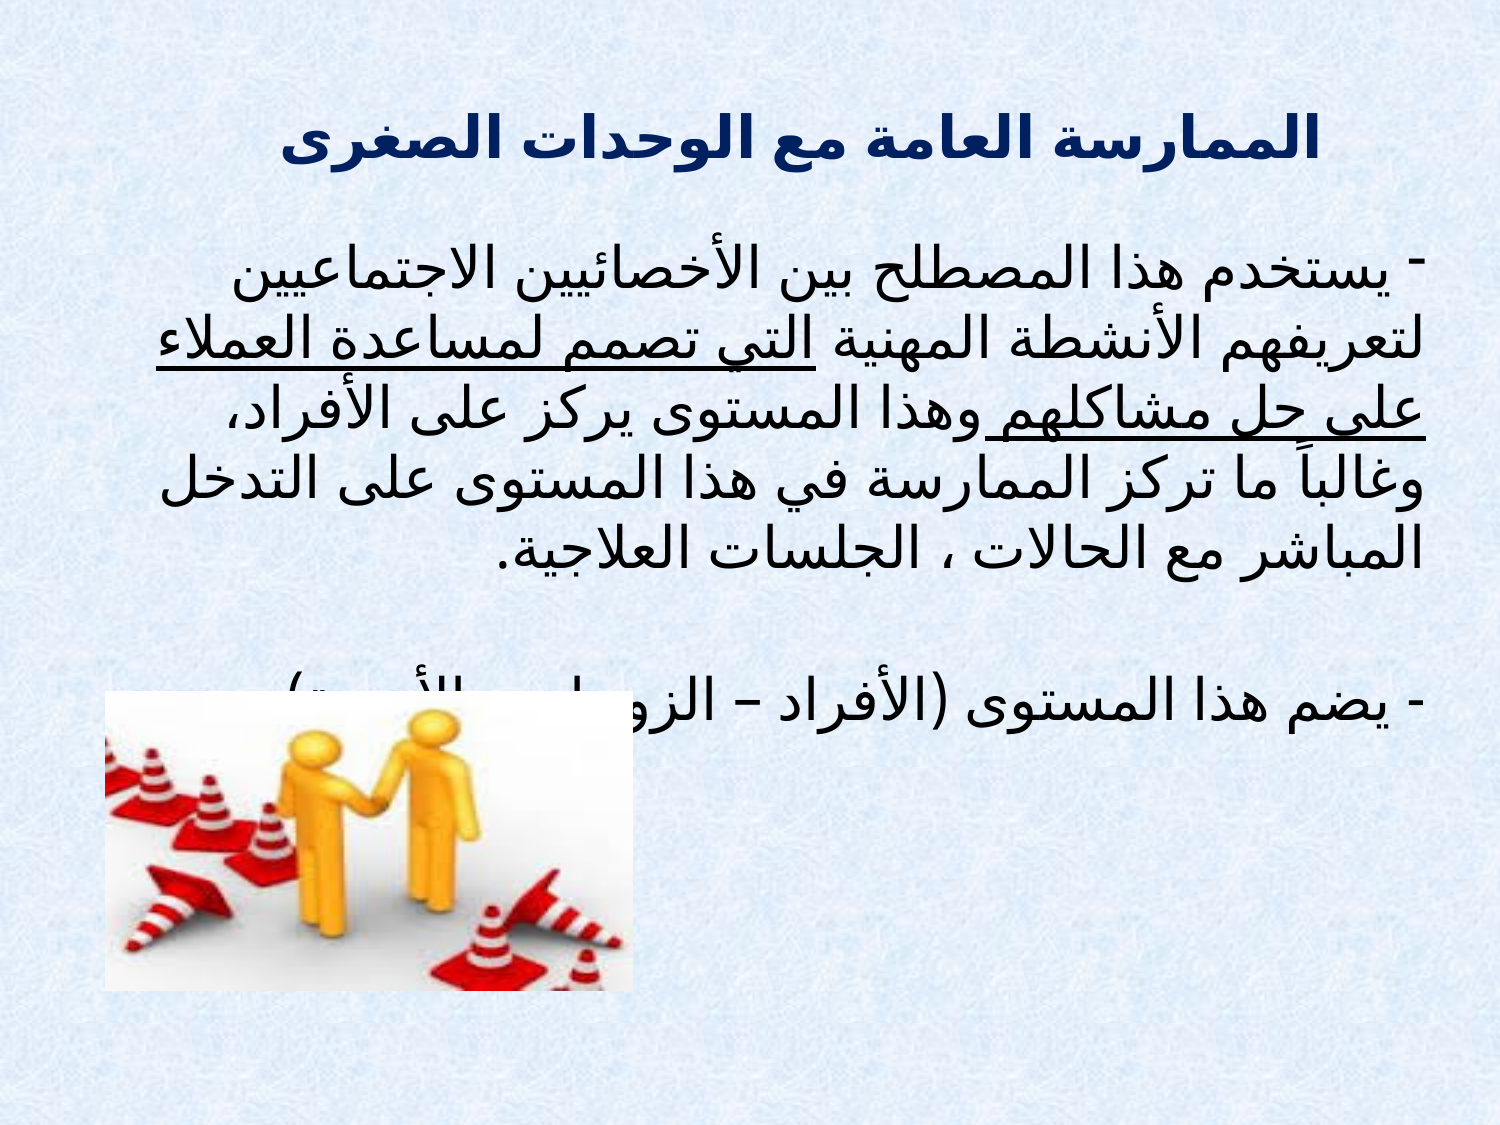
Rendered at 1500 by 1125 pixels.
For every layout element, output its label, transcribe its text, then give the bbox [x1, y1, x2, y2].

subtitle يستخدم هذا المصطلح بين الأخصائيين الاجتماعيين لتعريفهم الأنشطة المهنية التي تصمم لمساعدة العملاء على حل مشاكلهم وهذا المستوى يركز على الأفراد، وغالباً ما تركز الممارسة في هذا المستوى على التدخل المباشر مع الحالات ، الجلسات العلاجية. - يضم هذا المستوى (الأفراد – الزوجان – الأسرة) [93, 222, 1442, 1067]
title الممارسة العامة مع الوحدات الصغرى [164, 70, 1439, 200]
picture [105, 691, 633, 991]
